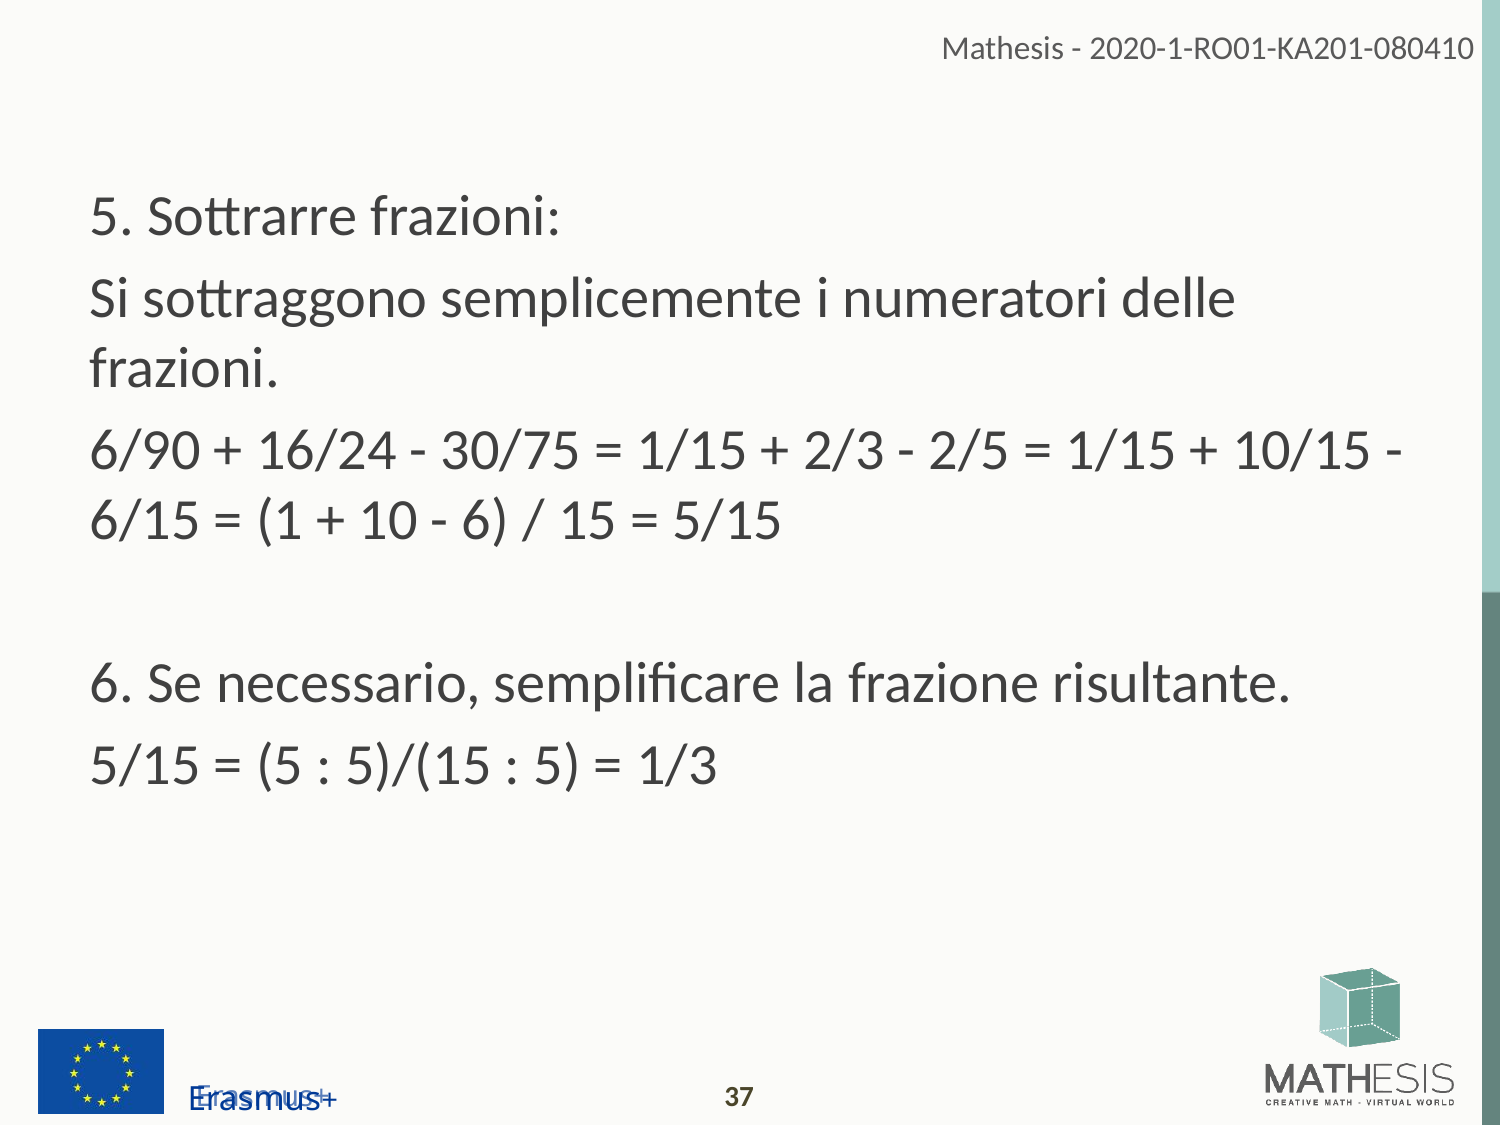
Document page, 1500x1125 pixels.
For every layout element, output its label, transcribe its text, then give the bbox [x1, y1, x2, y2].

list 5. Sottrarre frazioni: Si sottraggono semplicemente i numeratori delle frazioni. 6/90 + 16/24 - 30/75 = 1/15 + 2/3 - 2/5 = 1/15 + 10/15 - 6/15 = (1 + 10 - 6) / 15 = 5/15 6. Se necessario, semplificare la frazione risultante. 5/15 = (5 : 5)/(15 : 5) = 1/3 [75, 170, 1425, 762]
picture [38, 1029, 164, 1114]
